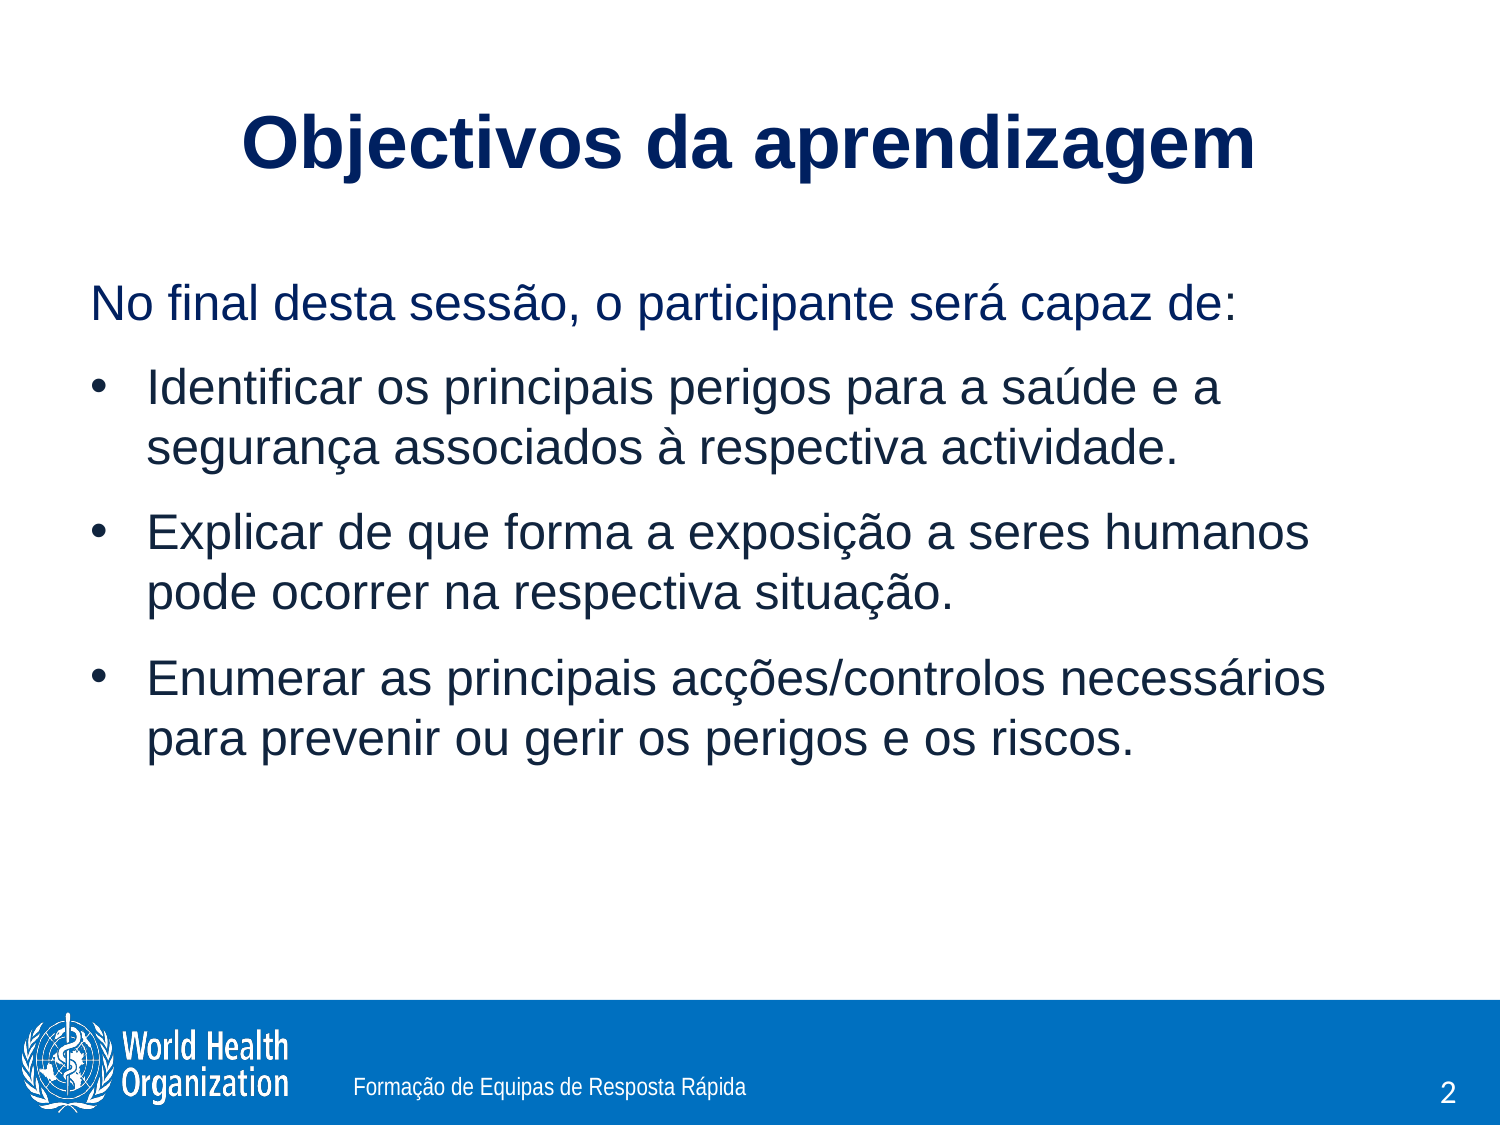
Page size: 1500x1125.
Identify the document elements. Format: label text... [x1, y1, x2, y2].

list No final desta sessão, o participante será capaz de: Identificar os principais perigos para a saúde e a segurança associados à respectiva actividade. Explicar de que forma a exposição a seres humanos pode ocorrer na respectiva situação. Enumerar as principais acções/controlos necessários para prevenir ou gerir os perigos e os riscos. [75, 262, 1425, 1005]
title Objectivos da aprendizagem [75, 45, 1425, 233]
picture [21, 1012, 288, 1113]
